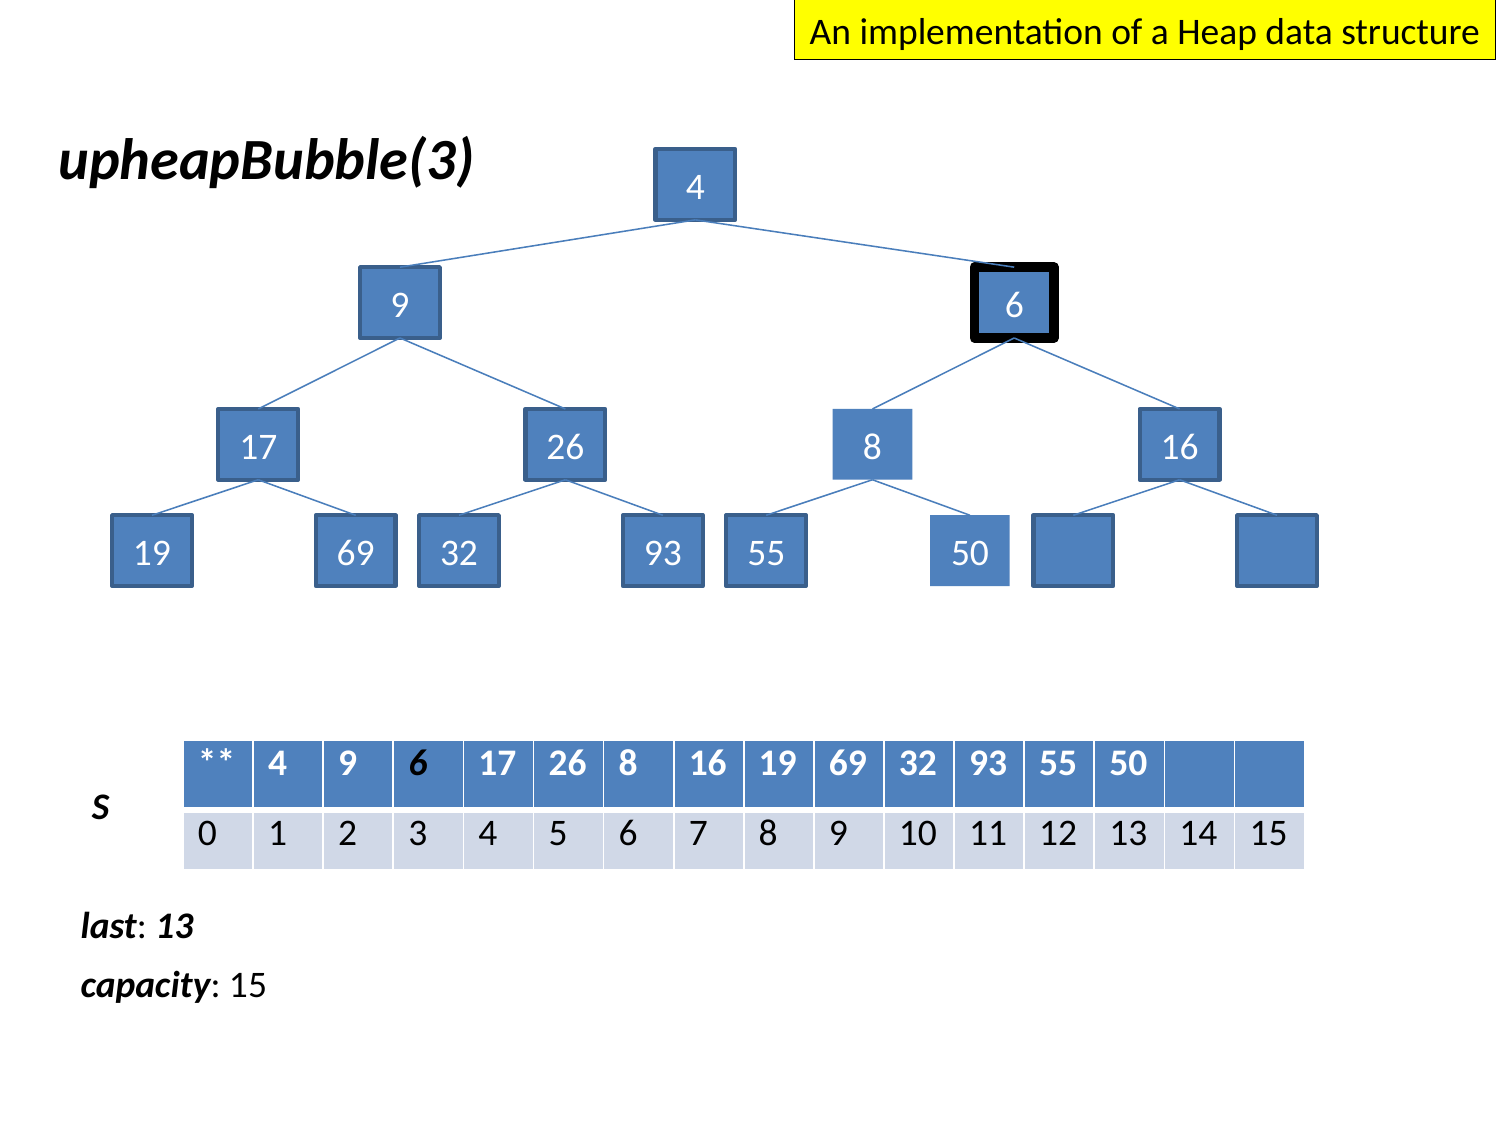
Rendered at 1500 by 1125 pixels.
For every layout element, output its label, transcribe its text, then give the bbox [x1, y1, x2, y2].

table_header 4 [254, 741, 322, 807]
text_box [872, 337, 1013, 410]
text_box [399, 337, 566, 410]
table_cell 3 [394, 813, 463, 869]
table_cell 9 [815, 813, 883, 869]
table_header 19 [745, 741, 813, 807]
table_cell 1 [254, 813, 322, 869]
table_header 32 [885, 741, 953, 807]
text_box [1033, 408, 1318, 587]
table_cell 12 [1025, 813, 1093, 869]
table_cell 13 [1095, 813, 1164, 869]
table_header ** [184, 741, 252, 807]
table_header 16 [675, 741, 743, 807]
table_header 8 [604, 741, 673, 807]
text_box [359, 148, 1055, 339]
table_cell 5 [534, 813, 603, 869]
table_header [1165, 741, 1234, 807]
table_cell 11 [955, 813, 1023, 869]
table_header 9 [324, 741, 392, 807]
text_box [111, 408, 396, 587]
text_box last: 13 [65, 893, 209, 952]
table_header [1235, 741, 1304, 807]
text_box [1013, 337, 1180, 410]
text_box capacity: 15 [65, 952, 283, 1012]
table_cell 2 [324, 813, 392, 869]
table_cell 7 [675, 813, 743, 869]
table_header 55 [1025, 741, 1093, 807]
text_box S [77, 775, 125, 835]
table_cell 0 [184, 813, 252, 869]
table_header 6 [394, 741, 463, 807]
table_cell 10 [885, 813, 953, 869]
table_cell 6 [604, 813, 673, 869]
table_header 26 [534, 741, 603, 807]
table_cell 14 [1165, 813, 1234, 869]
table_cell 8 [745, 813, 813, 869]
text_box upheapBubble(3) [43, 113, 490, 199]
table_header 93 [955, 741, 1023, 807]
table_cell 15 [1235, 813, 1304, 869]
table_header 69 [815, 741, 883, 807]
text_box An implementation of a Heap data structure [794, 0, 1496, 60]
table_header 50 [1095, 741, 1164, 807]
table_cell 4 [464, 813, 533, 869]
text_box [726, 408, 1011, 587]
table_header 17 [464, 741, 533, 807]
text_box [418, 408, 703, 587]
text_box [257, 337, 399, 410]
